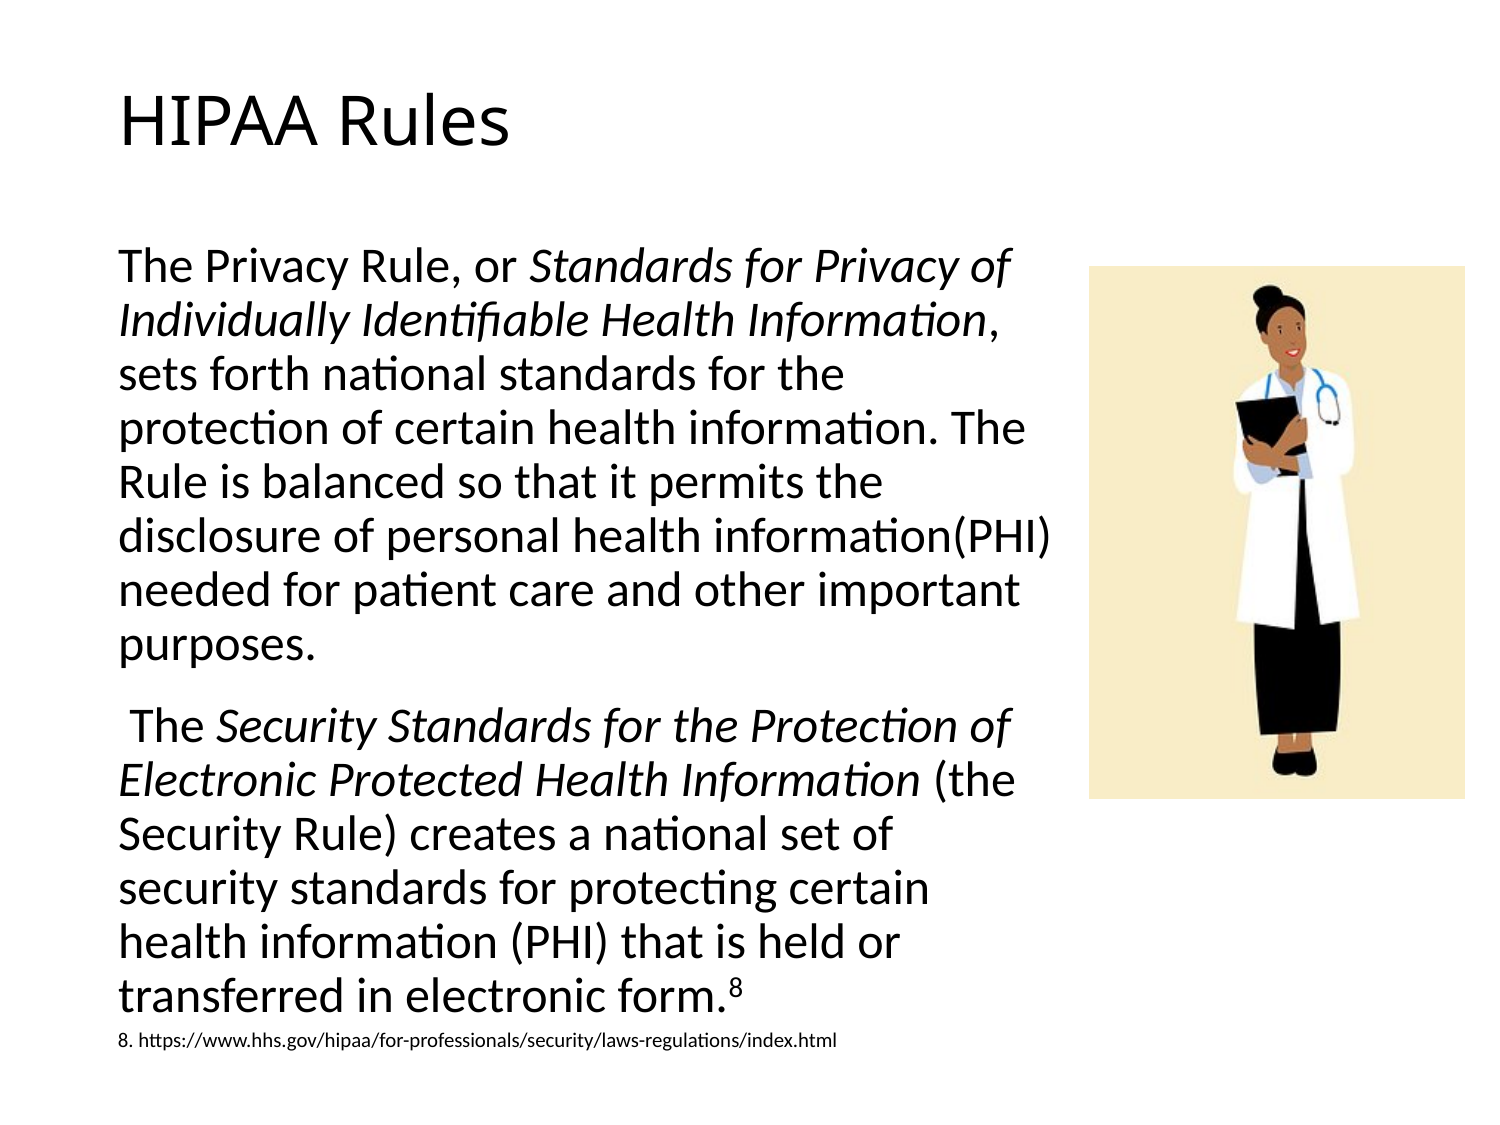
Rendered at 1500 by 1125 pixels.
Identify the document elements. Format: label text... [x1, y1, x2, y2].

list The Privacy Rule, or Standards for Privacy of Individually Identifiable Health Information, sets forth national standards for the protection of certain health information. The Rule is balanced so that it permits the disclosure of personal health information(PHI) needed for patient care and other important purposes. The Security Standards for the Protection of Electronic Protected Health Information (the Security Rule) creates a national set of security standards for protecting certain health information (PHI) that is held or transferred in electronic form.8 [102, 231, 1068, 1053]
picture [1089, 266, 1465, 799]
title HIPAA Rules [102, 14, 1398, 233]
text_box 8. https://www.hhs.gov/hipaa/for-professionals/security/laws-regulations/index.html [103, 1019, 1397, 1060]
